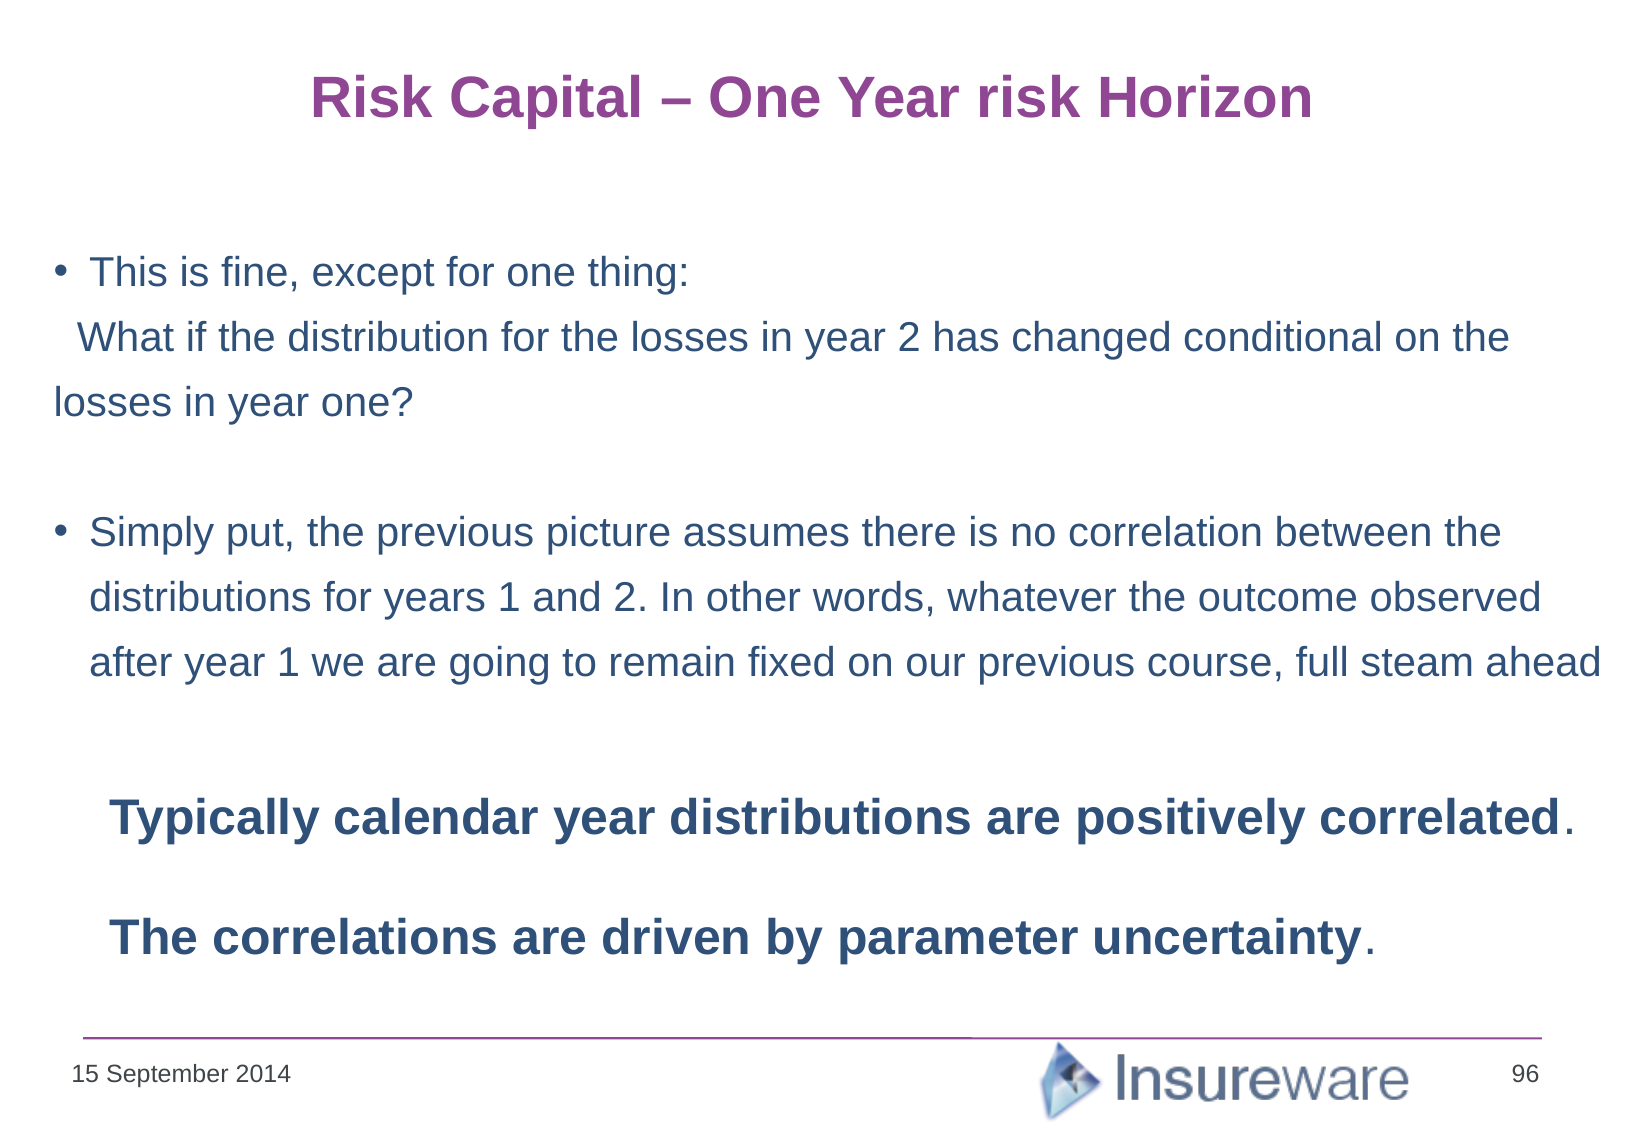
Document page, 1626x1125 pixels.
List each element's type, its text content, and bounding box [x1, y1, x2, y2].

title Risk Capital – One Year risk Horizon [75, 0, 1550, 188]
picture [1036, 1039, 1416, 1125]
text_box This is fine, except for one thing: What if the distribution for the losses in year 2 has changed conditional on the losses in year one? Simply put, the previous picture assumes there is no correlation between the distributions for years 1 and 2. In other words, whatever the outcome observed after year 1 we are going to remain fixed on our previous course, full steam ahead Typically calendar year distributions are positively correlated. The correlations are driven by parameter uncertainty. [39, 222, 1625, 973]
slide_number 96 [1439, 1050, 1555, 1106]
